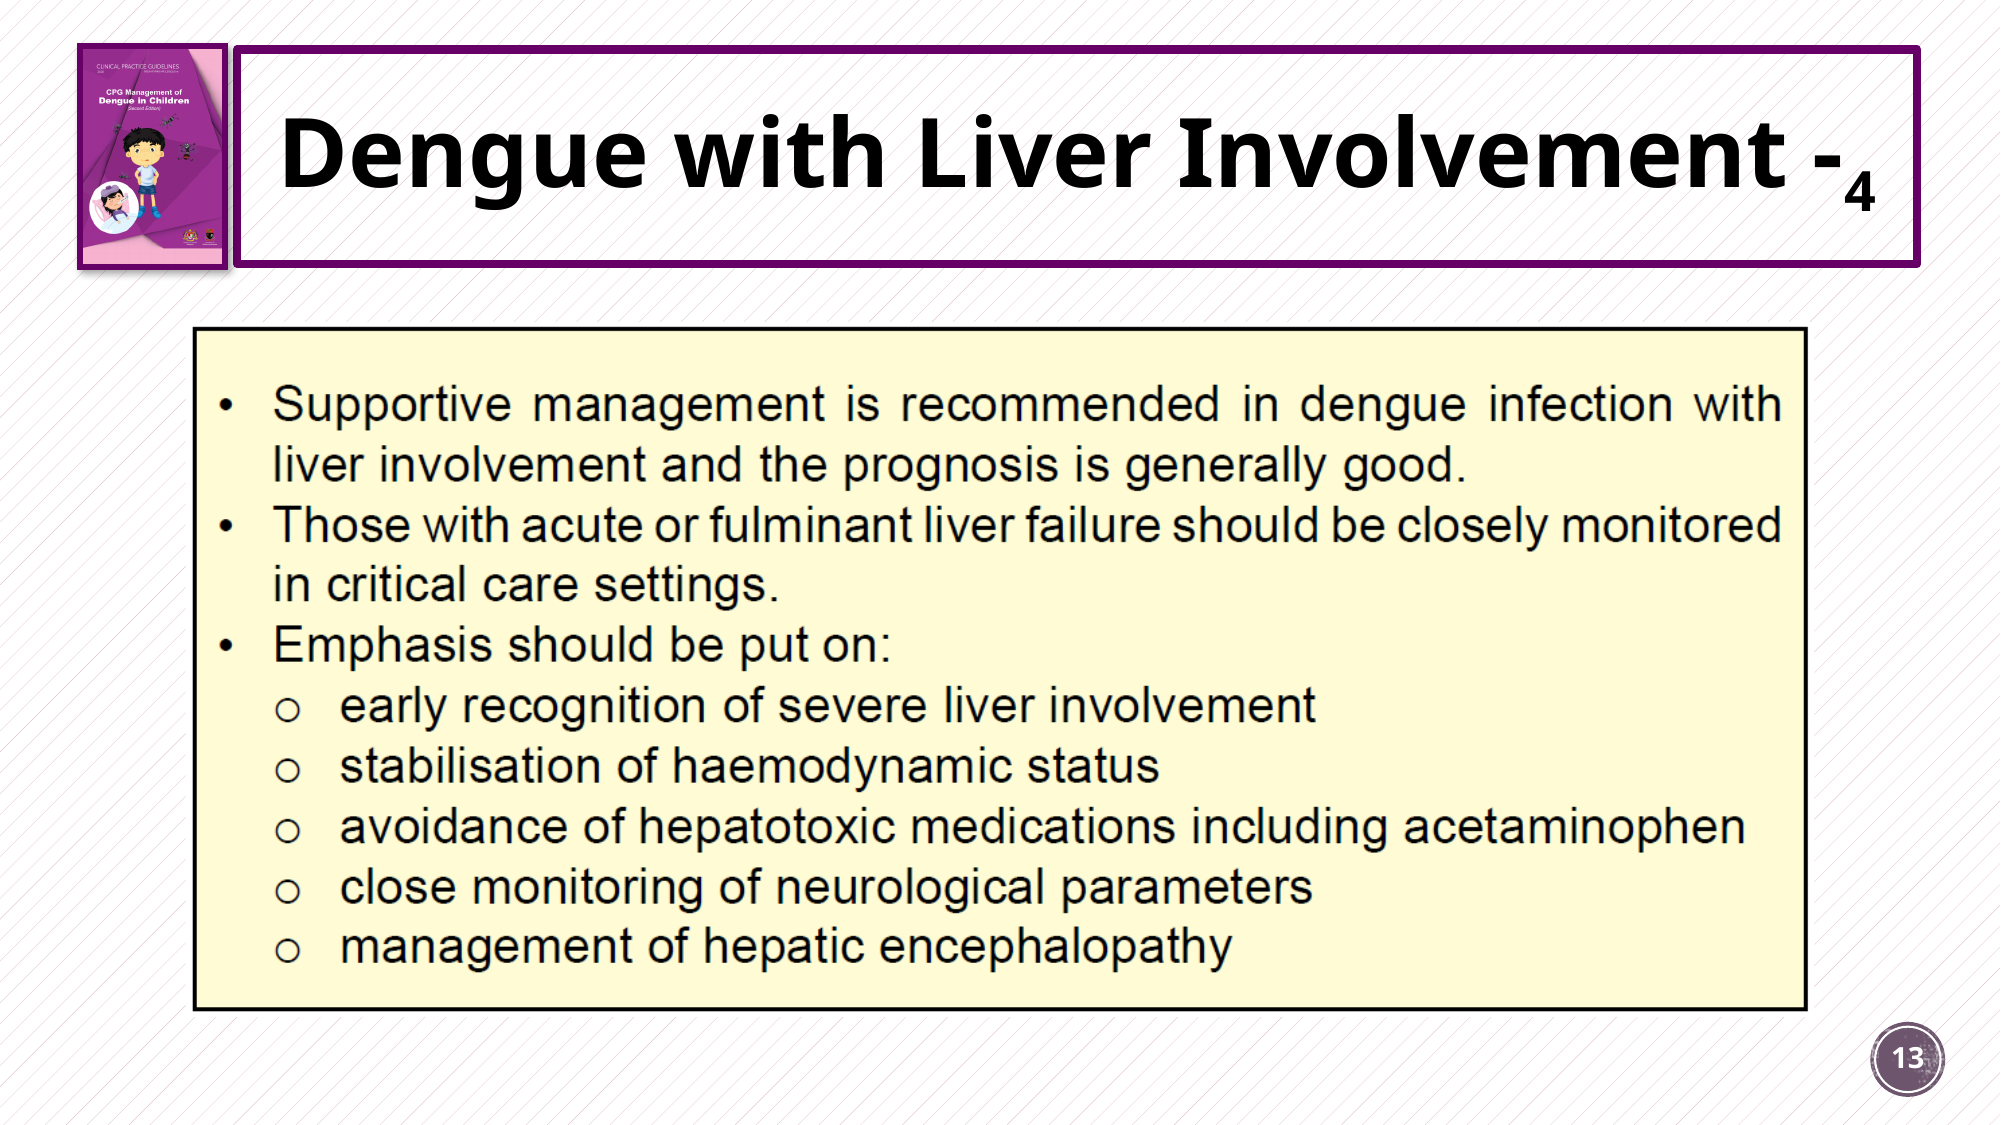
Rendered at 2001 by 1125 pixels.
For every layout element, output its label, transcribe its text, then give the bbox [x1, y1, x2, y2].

picture [186, 323, 1813, 1016]
picture [83, 49, 222, 264]
text_box Dengue with Liver Involvement -4 [237, 49, 1918, 264]
slide_number 13 [1855, 1028, 1961, 1089]
